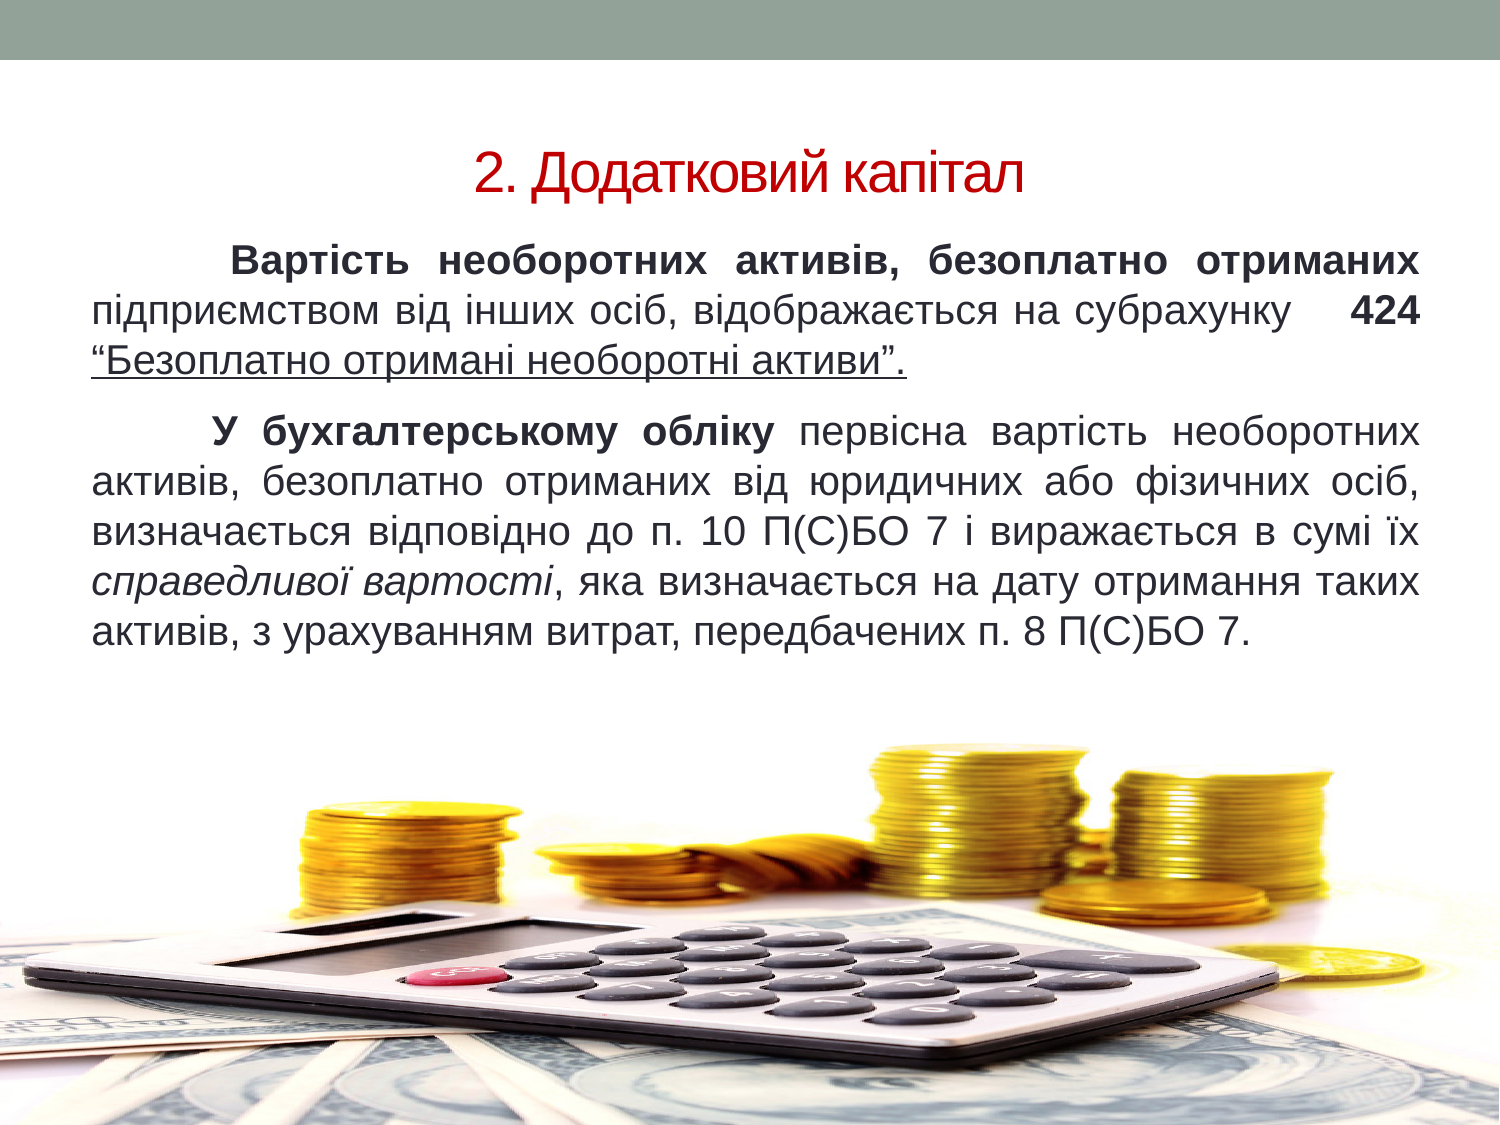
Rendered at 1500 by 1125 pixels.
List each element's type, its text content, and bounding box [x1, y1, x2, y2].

text_box Вартість необоротних активів, безоплатно отриманих підприємством від інших осіб, відображається на субрахунку 424 “Безоплатно отримані необоротні активи”. У бухгалтерському обліку первісна вартість необоротних активів, безоплатно отриманих від юридичних або фізичних осіб, визначається відповідно до п. 10 П(С)БО 7 і виражається в сумі їх справедливої вартості, яка визначається на дату отримання таких активів, з урахуванням витрат, передбачених п. 8 П(С)БО 7. [76, 225, 1436, 662]
picture [0, 727, 1500, 1125]
title 2. Додатковий капітал [75, 87, 1425, 250]
